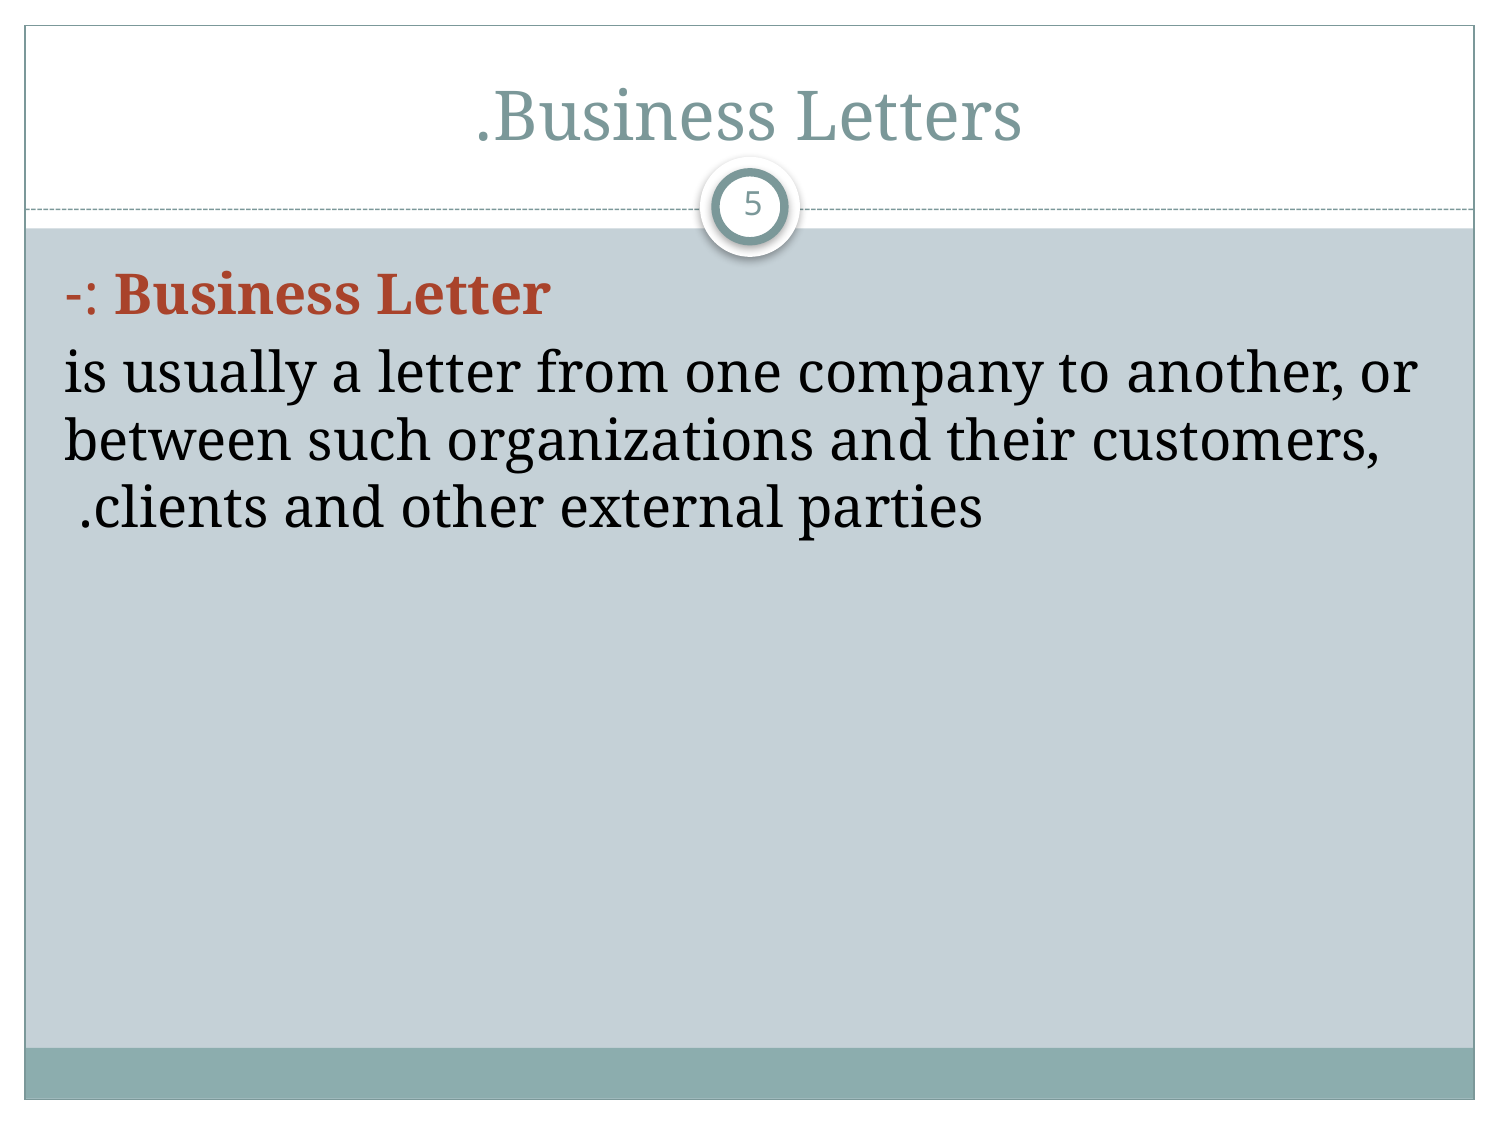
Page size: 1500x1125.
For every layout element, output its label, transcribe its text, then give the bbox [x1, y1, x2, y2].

list Business Letter :- is usually a letter from one company to another, or between such organizations and their customers, clients and other external parties. [49, 250, 1445, 1001]
slide_number 5 [715, 168, 791, 241]
title Business Letters. [49, 37, 1450, 162]
